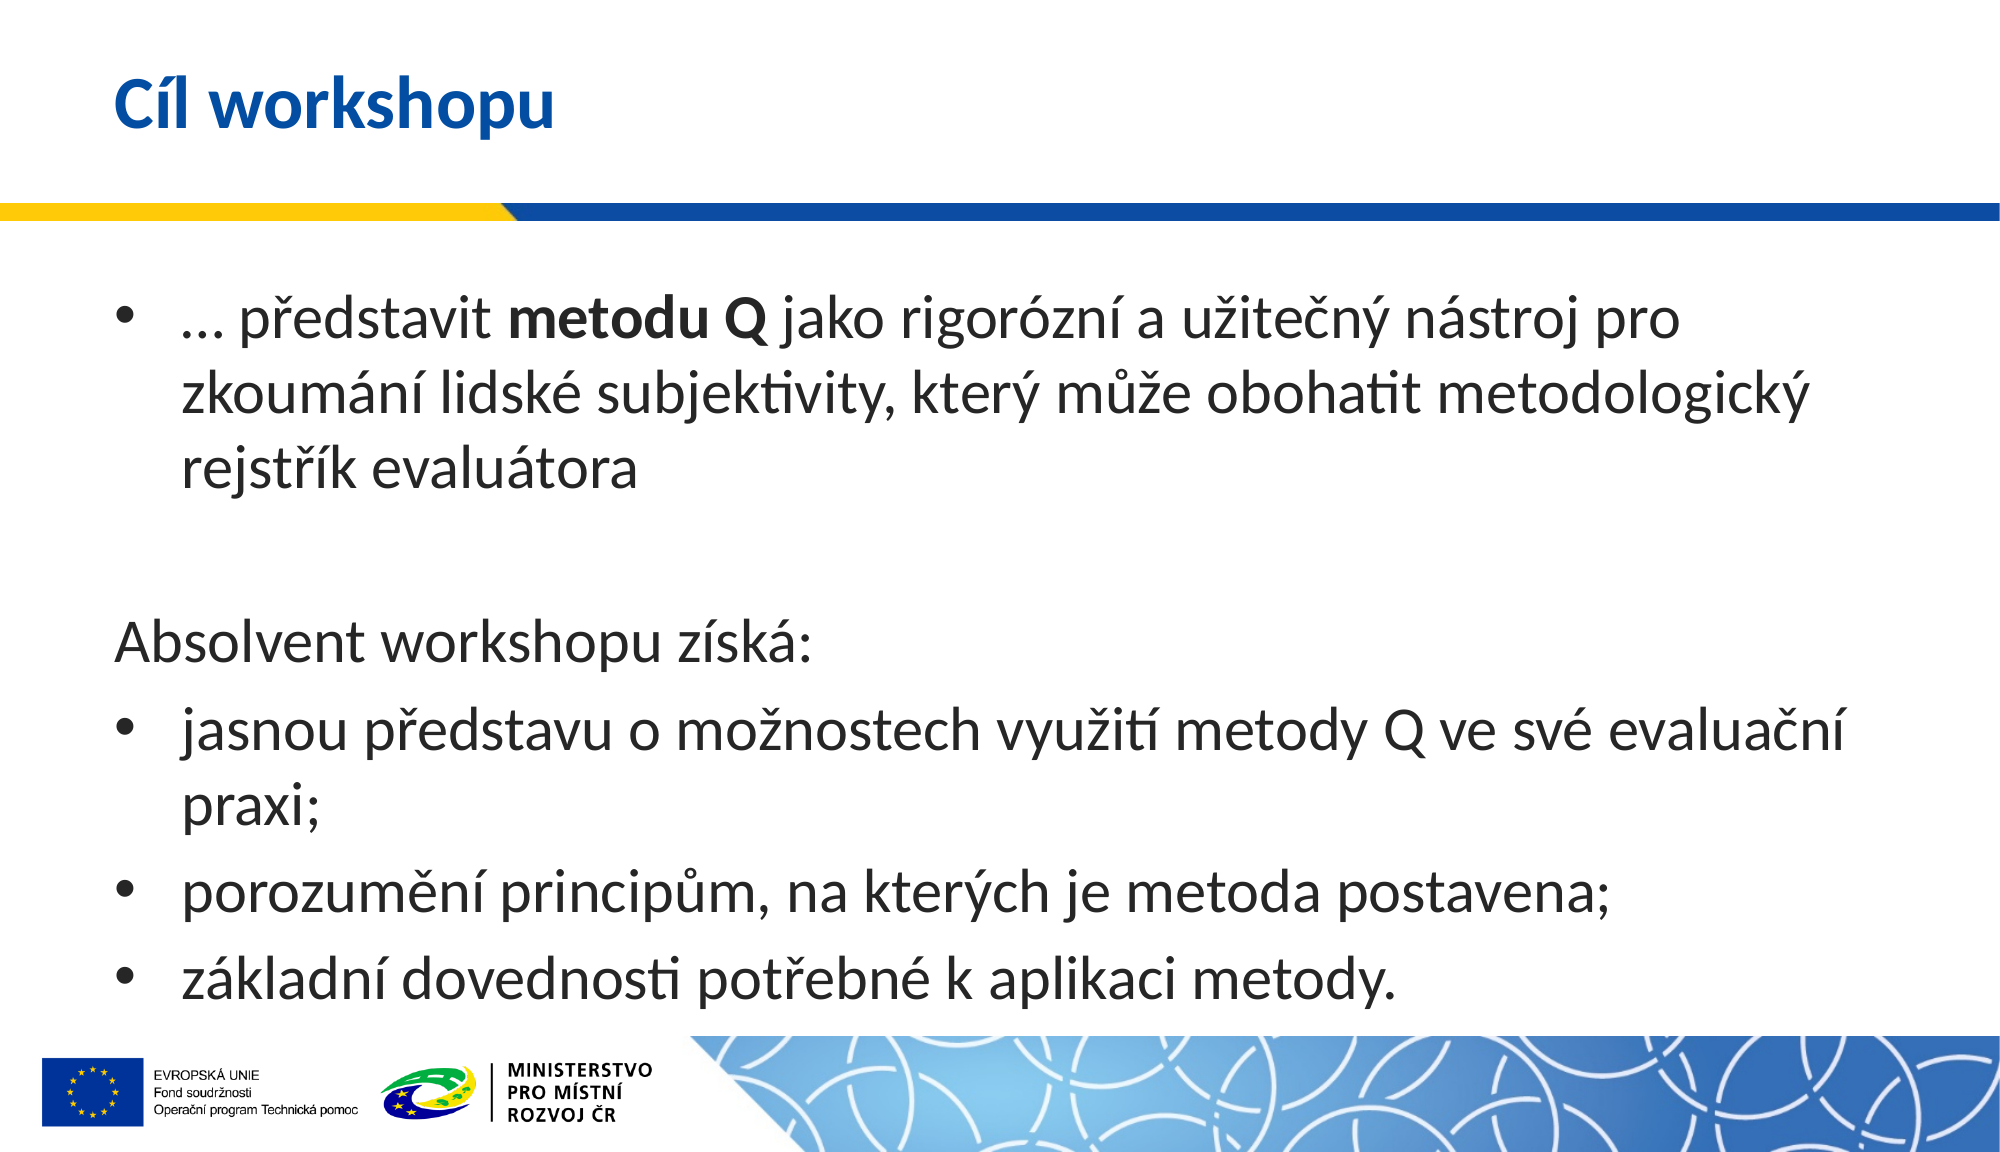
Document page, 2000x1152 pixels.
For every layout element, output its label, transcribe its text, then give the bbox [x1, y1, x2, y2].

picture [0, 203, 2000, 221]
picture [19, 1035, 674, 1149]
title Cíl workshopu [99, 46, 1900, 198]
picture [680, 1036, 2000, 1152]
list … představit metodu Q jako rigorózní a užitečný nástroj pro zkoumání lidské subjektivity, který může obohatit metodologický rejstřík evaluátora Absolvent workshopu získá: jasnou představu o možnostech využití metody Q ve své evaluační praxi; porozumění principům, na kterých je metoda postavena; základní dovednosti potřebné k aplikaci metody. [99, 268, 1900, 1029]
